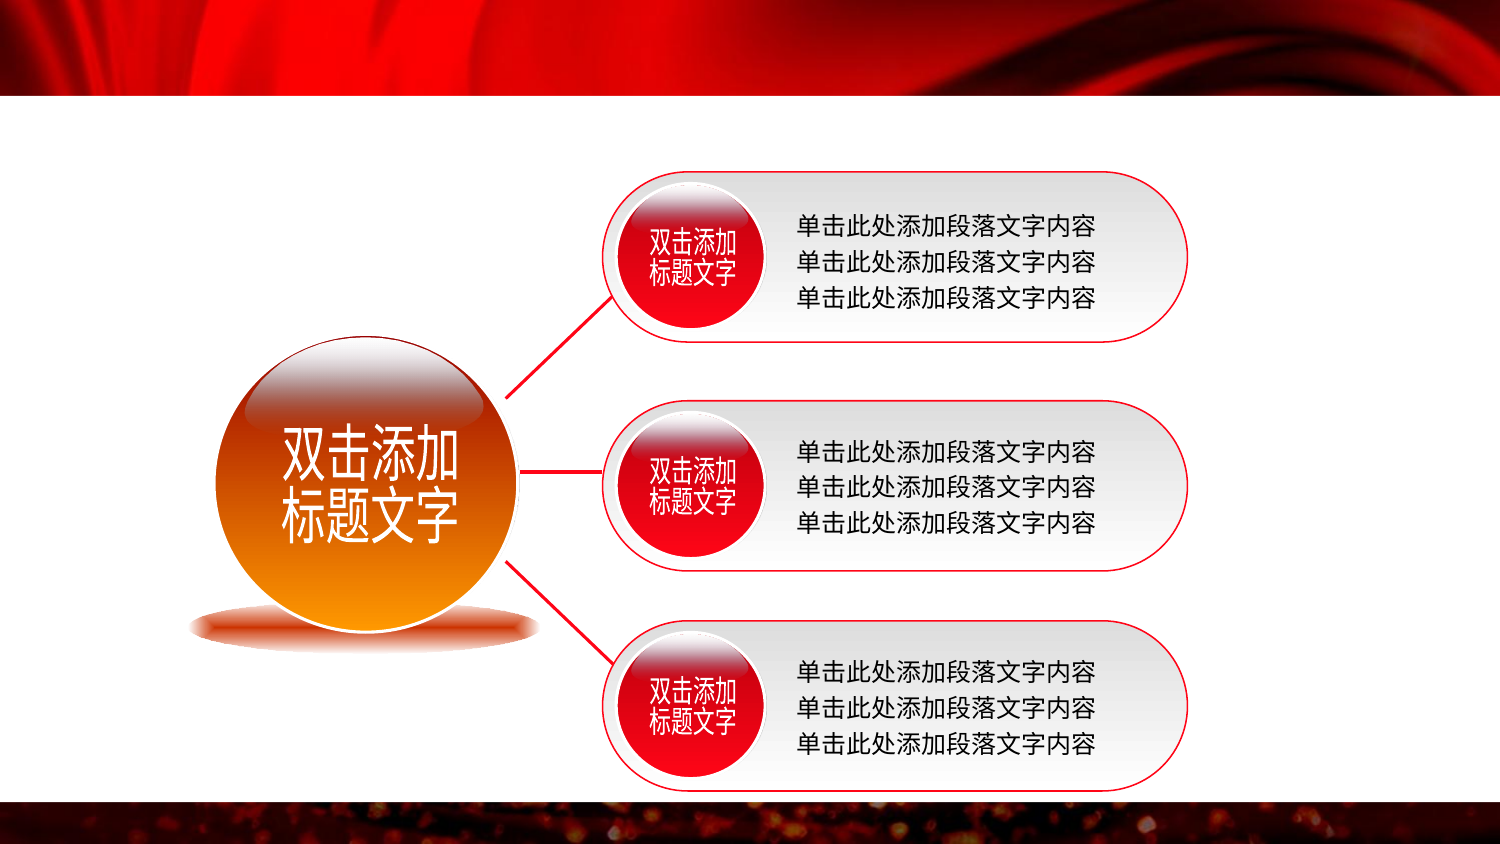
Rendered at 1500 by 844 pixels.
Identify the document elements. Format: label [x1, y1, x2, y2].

picture [0, 0, 1500, 95]
text_box [187, 334, 541, 654]
text_box [602, 400, 1188, 571]
text_box [602, 171, 1188, 343]
picture [0, 803, 1500, 844]
text_box [602, 620, 1188, 791]
